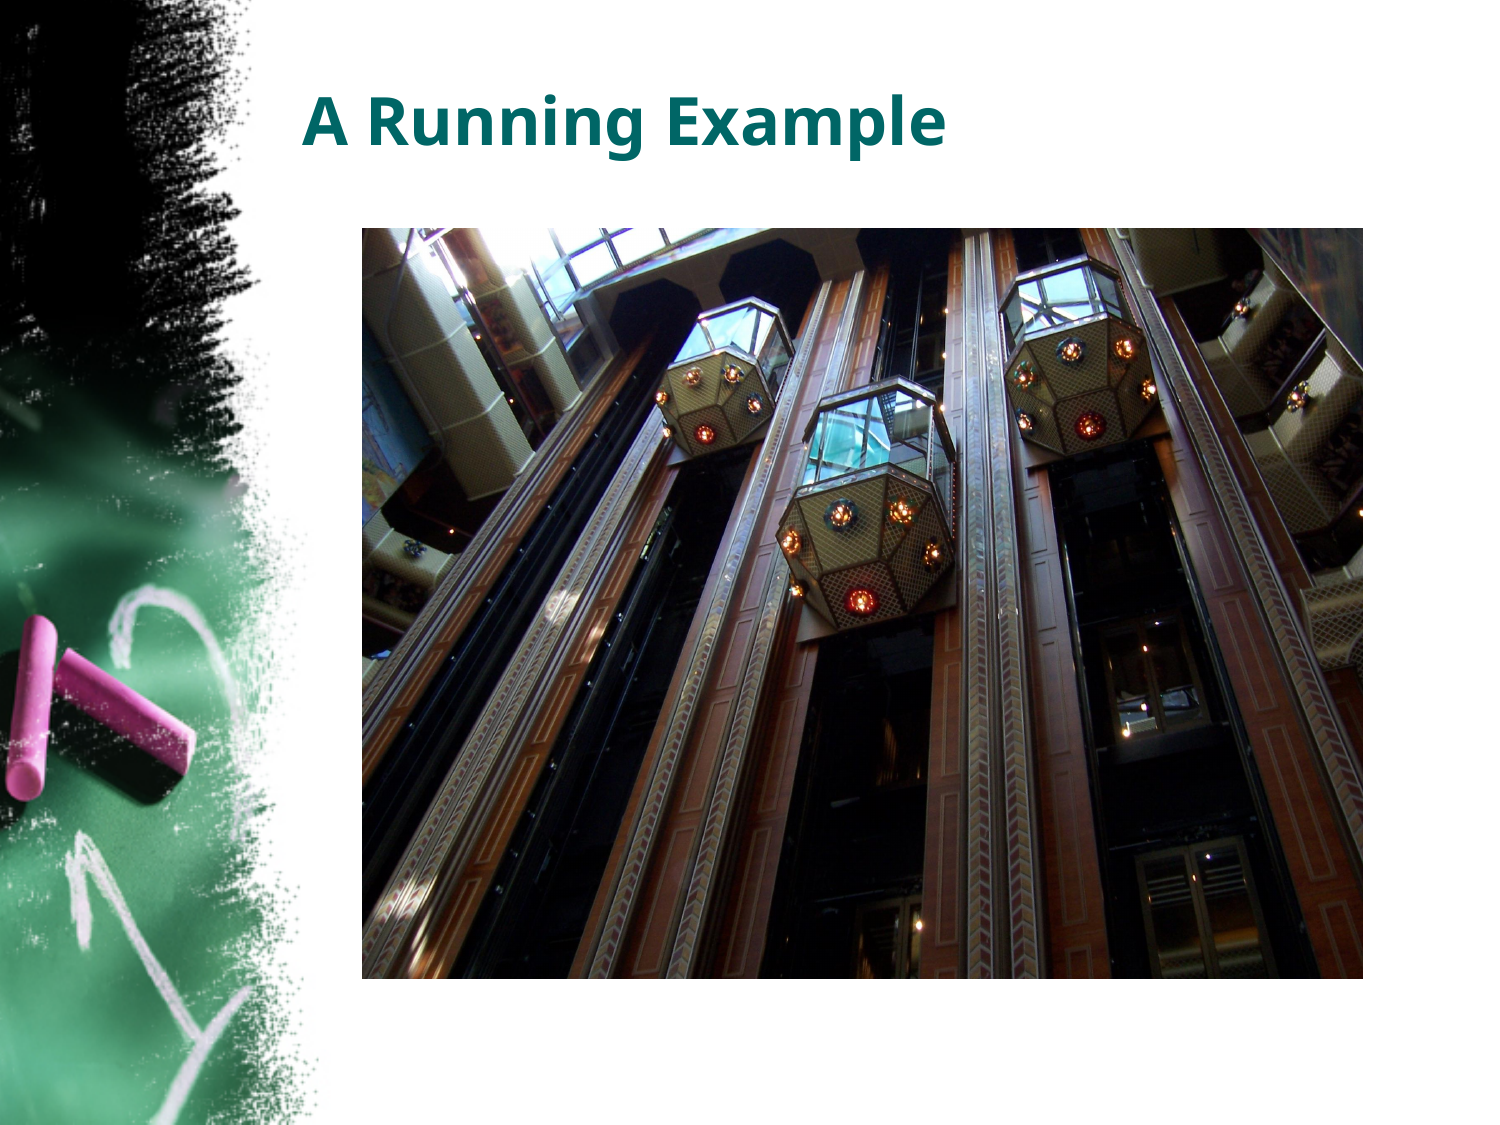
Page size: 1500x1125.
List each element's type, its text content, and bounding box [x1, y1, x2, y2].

picture [0, 0, 1500, 1125]
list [362, 228, 1363, 980]
title A Running Example [287, 49, 1438, 188]
